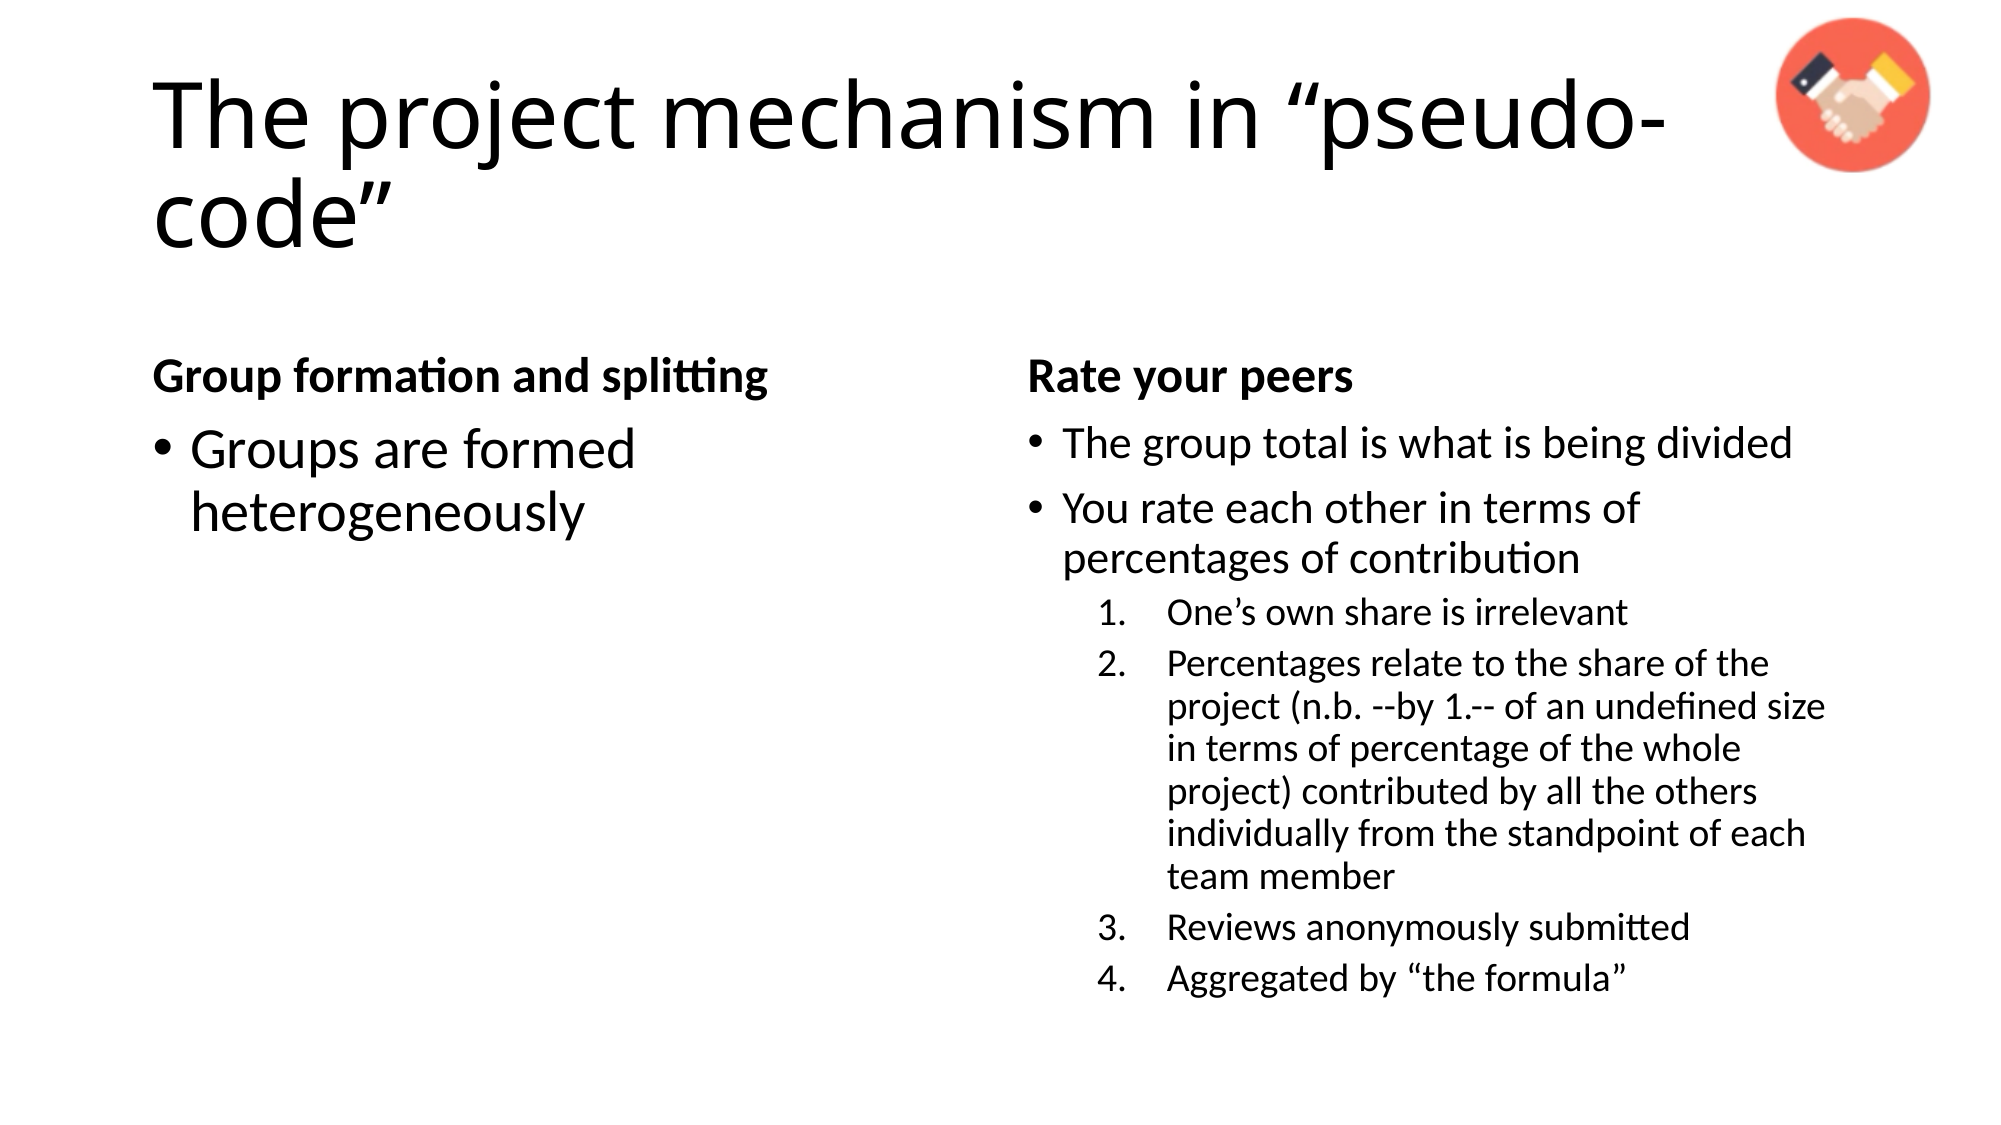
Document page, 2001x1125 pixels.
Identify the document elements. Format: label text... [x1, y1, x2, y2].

title The project mechanism in “pseudo-code” [137, 59, 1863, 278]
list Groups are formed heterogeneously [137, 410, 984, 1016]
list The group total is what is being divided You rate each other in terms of percentages of contribution One’s own share is irrelevant Percentages relate to the share of the project (n.b. --by 1.-- of an undefined size in terms of percentage of the whole project) contributed by all the others individually from the standpoint of each team member Reviews anonymously submitted Aggregated by “the formula” [1012, 410, 1863, 1016]
picture [1749, 8, 1954, 182]
list Rate your peers [1012, 275, 1863, 410]
list Group formation and splitting [137, 275, 984, 410]
